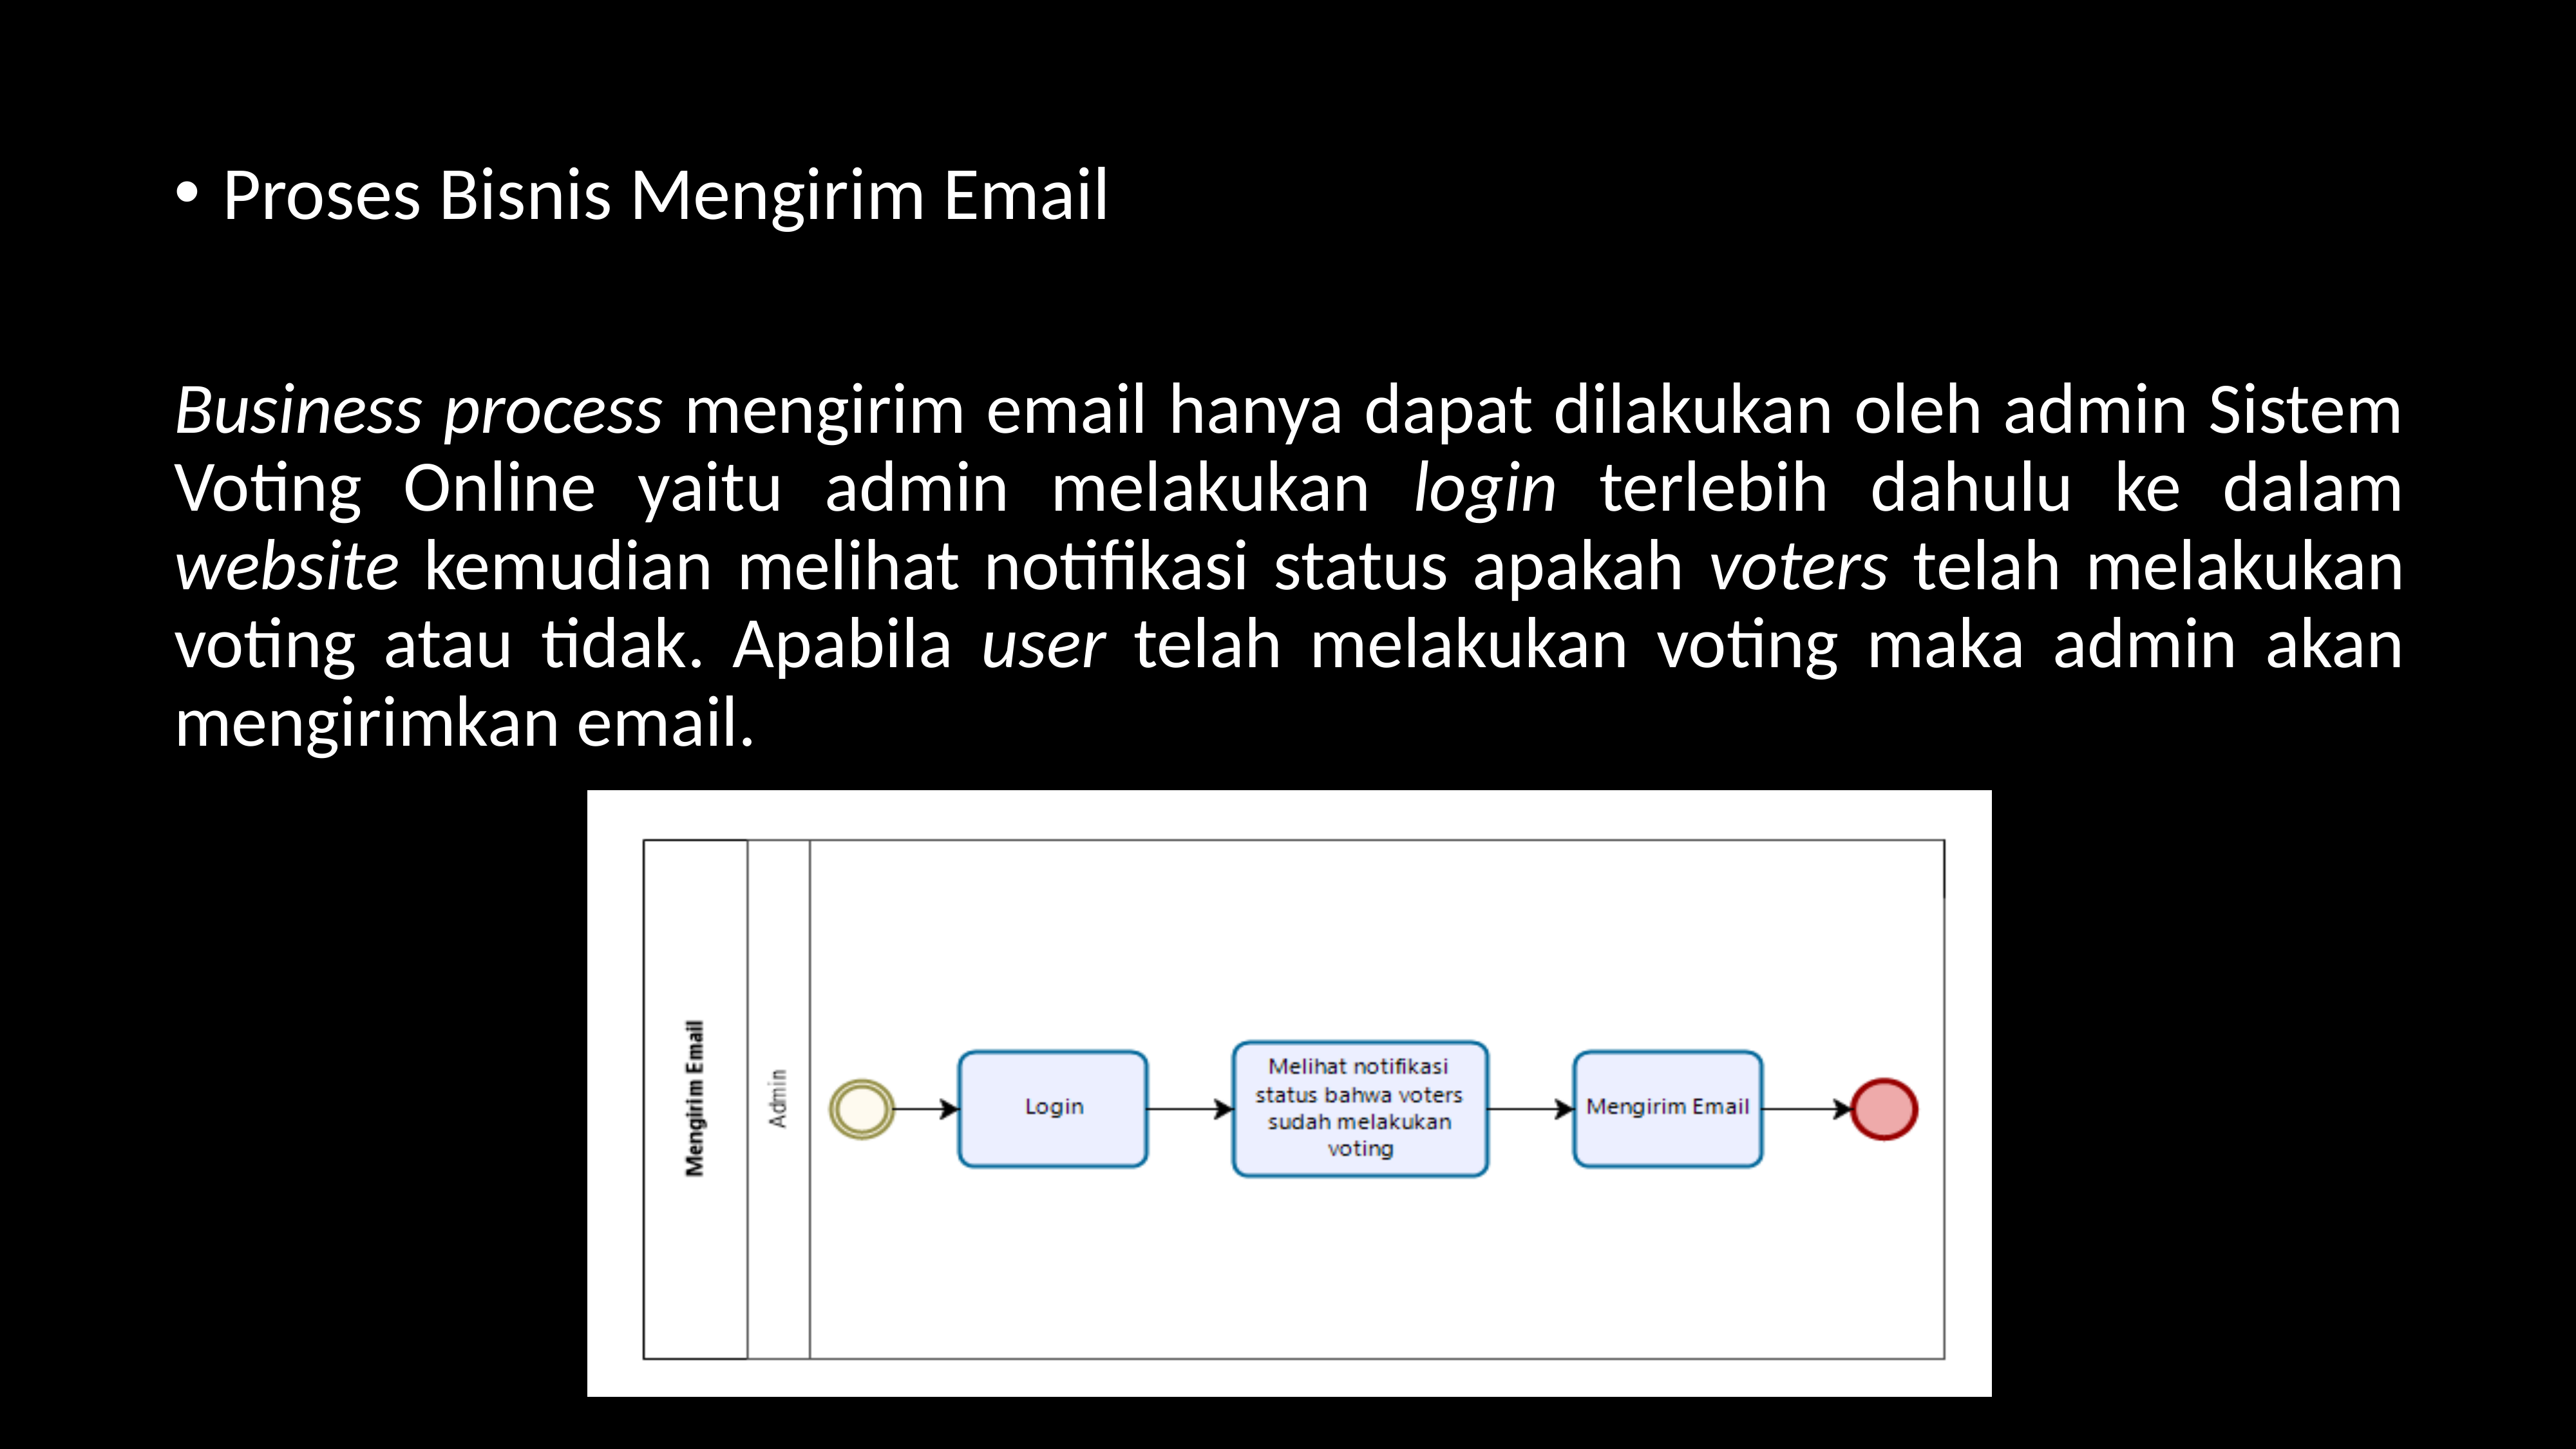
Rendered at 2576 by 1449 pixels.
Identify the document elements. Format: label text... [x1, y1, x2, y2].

picture [587, 790, 1992, 1397]
list Proses Bisnis Mengirim Email Business process mengirim email hanya dapat dilakukan oleh admin Sistem Voting Online yaitu admin melakukan login terlebih dahulu ke dalam website kemudian melihat notifikasi status apakah voters telah melakukan voting atau tidak. Apabila user telah melakukan voting maka admin akan mengirimkan email. [164, 149, 2415, 1423]
